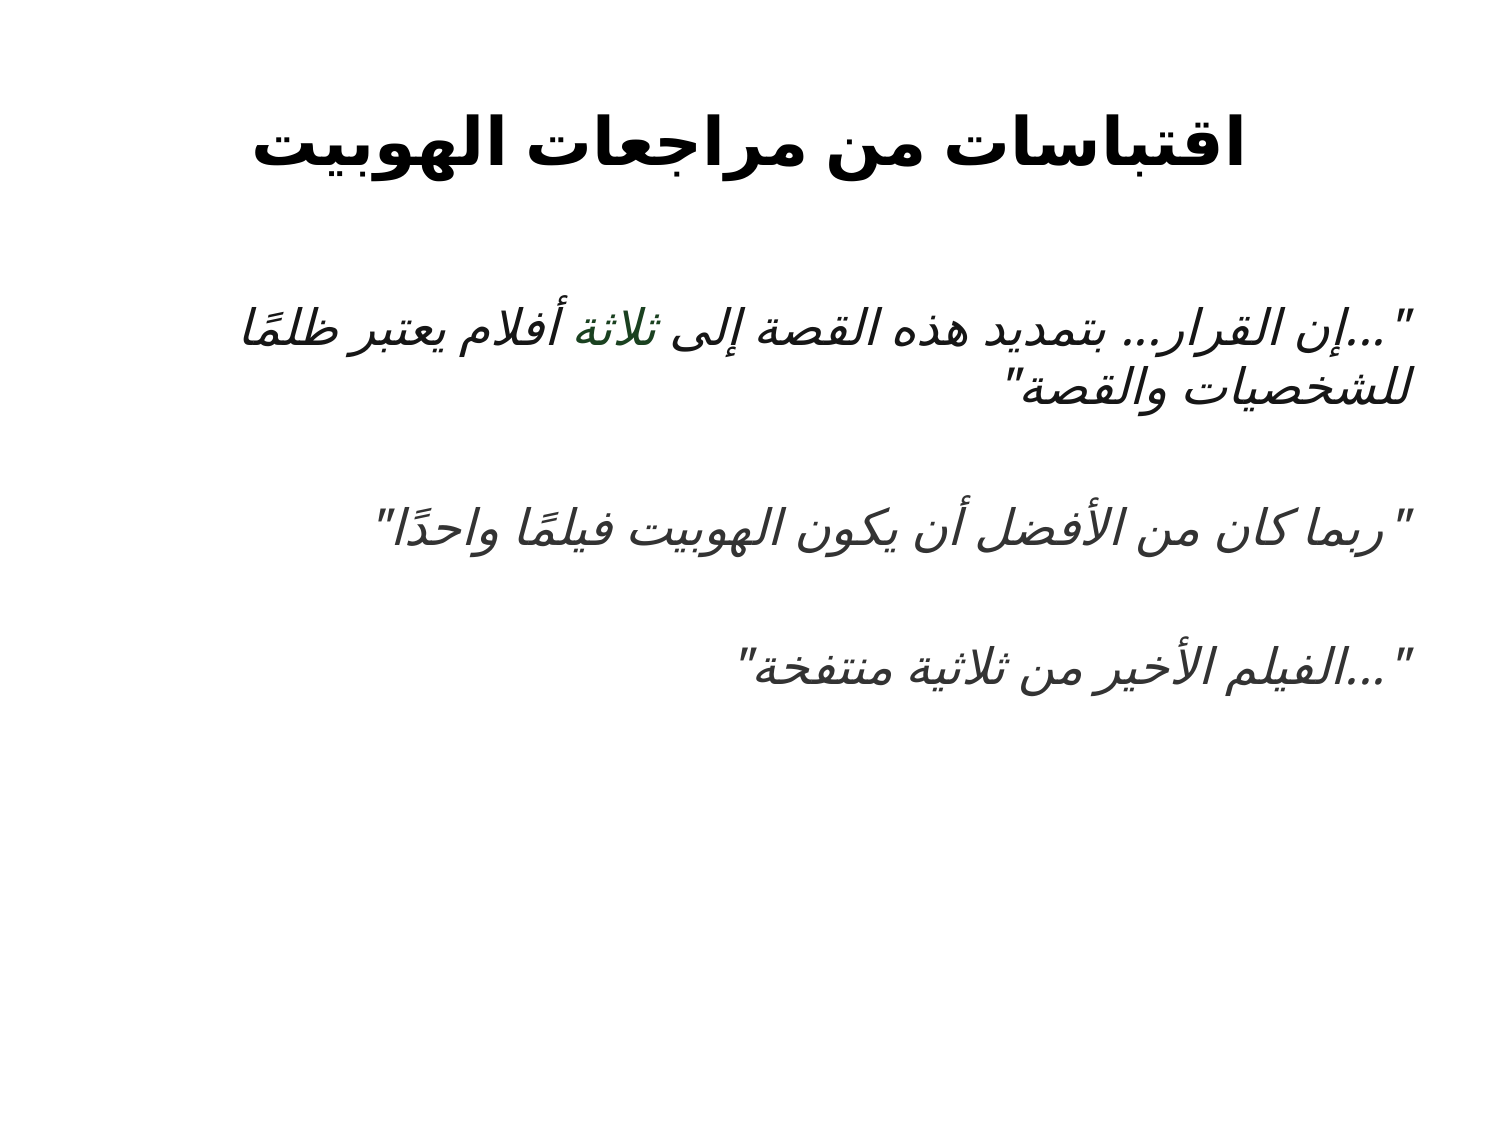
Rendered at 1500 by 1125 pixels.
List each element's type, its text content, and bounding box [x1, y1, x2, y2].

list "...إن القرار... بتمديد هذه القصة إلى ثلاثة أفلام يعتبر ظلمًا للشخصيات والقصة" "ربما كان من الأفضل أن يكون الهوبيت فيلمًا واحدًا" "...الفيلم الأخير من ثلاثية منتفخة" [75, 287, 1425, 1030]
title اقتباسات من مراجعات الهوبيت [75, 45, 1425, 233]
